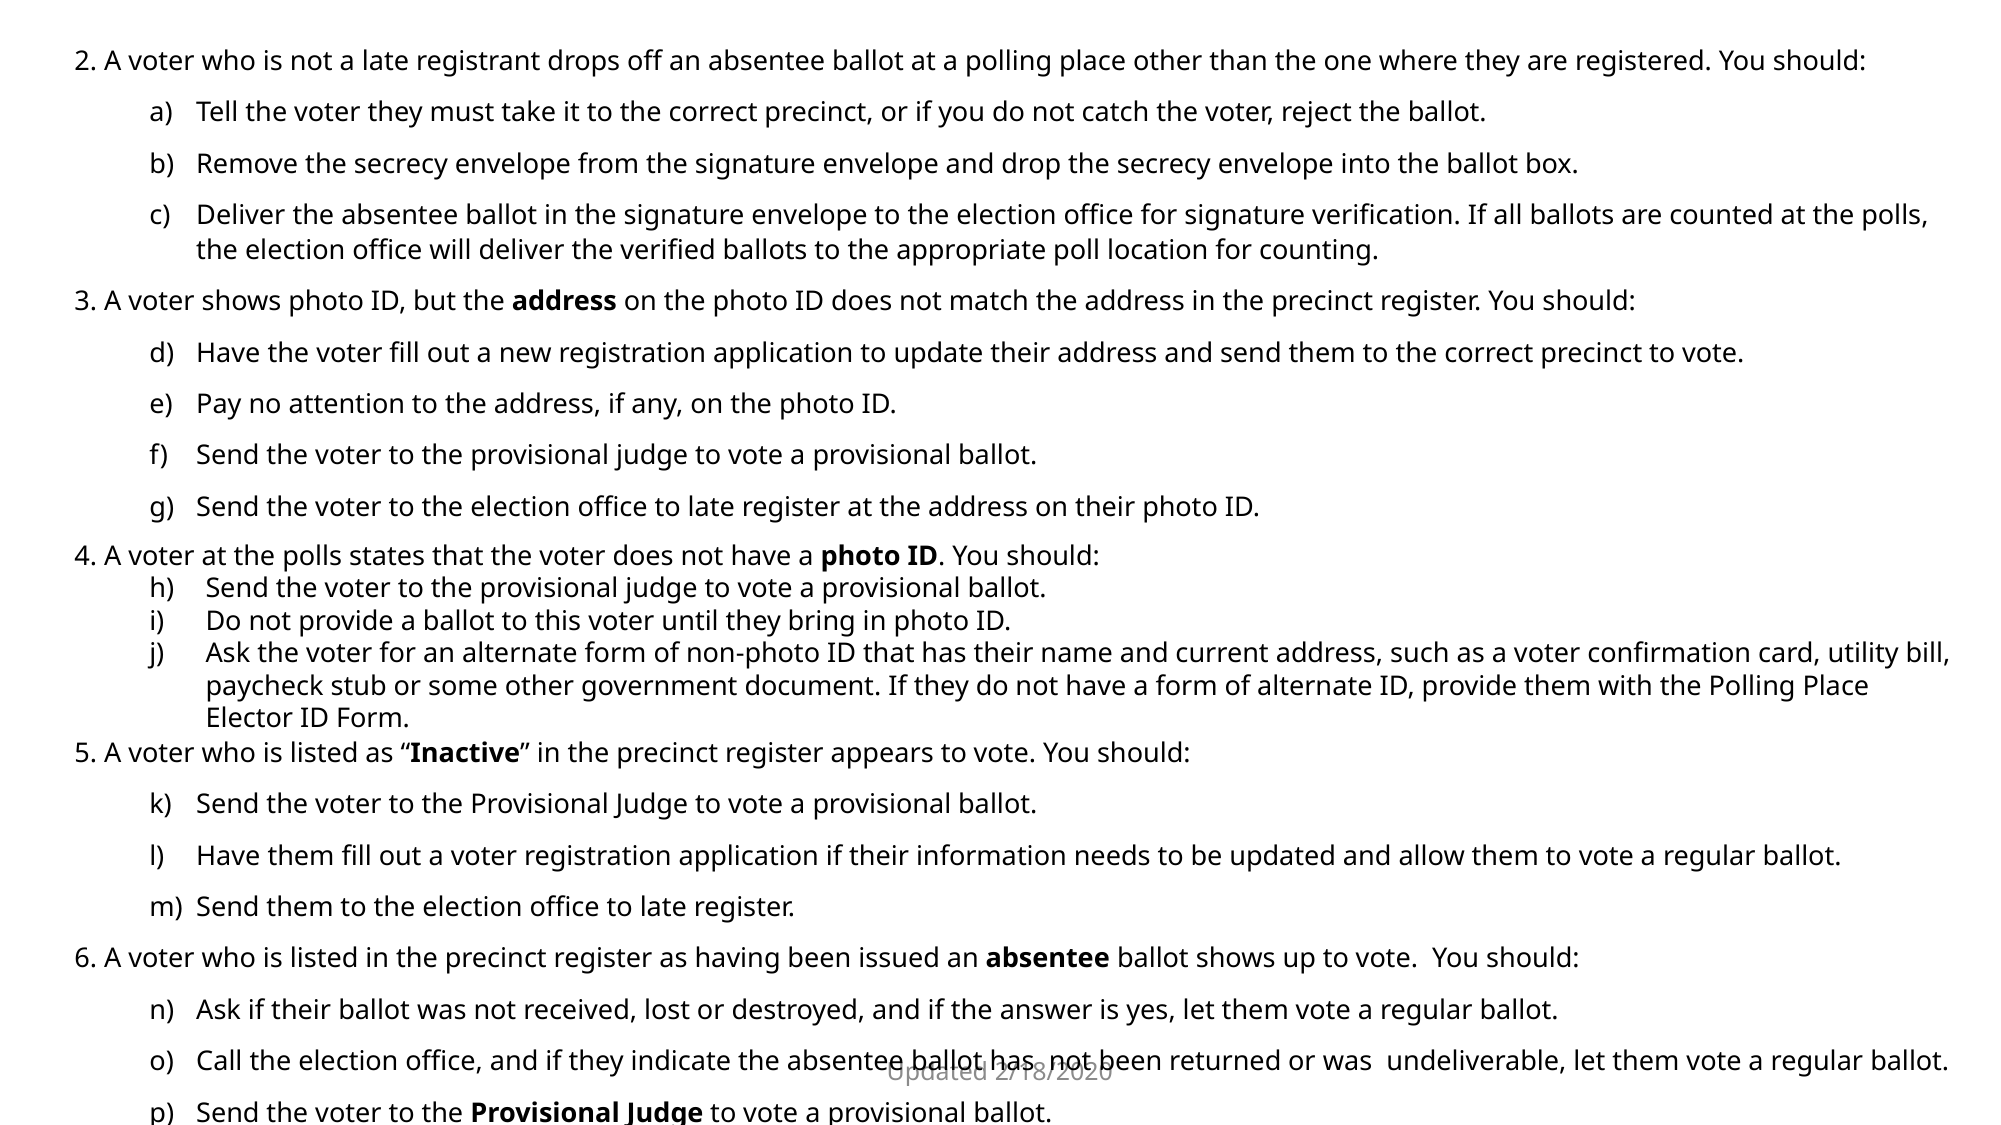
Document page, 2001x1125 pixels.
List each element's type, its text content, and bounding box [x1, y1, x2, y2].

text_box 2. A voter who is not a late registrant drops off an absentee ballot at a polling place other than the one where they are registered. You should: Tell the voter they must take it to the correct precinct, or if you do not catch the voter, reject the ballot. Remove the secrecy envelope from the signature envelope and drop the secrecy envelope into the ballot box. Deliver the absentee ballot in the signature envelope to the election office for signature verification. If all ballots are counted at the polls, the election office will deliver the verified ballots to the appropriate poll location for counting. 3. A voter shows photo ID, but the address on the photo ID does not match the address in the precinct register. You should: Have the voter fill out a new registration application to update their address and send them to the correct precinct to vote. Pay no attention to the address, if any, on the photo ID. Send the voter to the provisional judge to vote a provisional ballot. Send the voter to the election office to late register at the address on their photo ID. 4. A voter at the polls states that the voter does not have a photo ID. You should: Send the voter to the provisional judge to vote a provisional ballot. Do not provide a ballot to this voter until they bring in photo ID. Ask the voter for an alternate form of non-photo ID that has their name and current address, such as a voter confirmation card, utility bill, paycheck stub or some other government document. If they do not have a form of alternate ID, provide them with the Polling Place Elector ID Form. 5. A voter who is listed as “Inactive” in the precinct register appears to vote. You should: Send the voter to the Provisional Judge to vote a provisional ballot. Have them fill out a voter registration application if their information needs to be updated and allow them to vote a regular ballot. Send them to the election office to late register. 6. A voter who is listed in the precinct register as having been issued an absentee ballot shows up to vote. You should: Ask if their ballot was not received, lost or destroyed, and if the answer is yes, let them vote a regular ballot. Call the election office, and if they indicate the absentee ballot has not been returned or was undeliverable, let them vote a regular ballot. Send the voter to the Provisional Judge to vote a provisional ballot. [59, 33, 1973, 1125]
